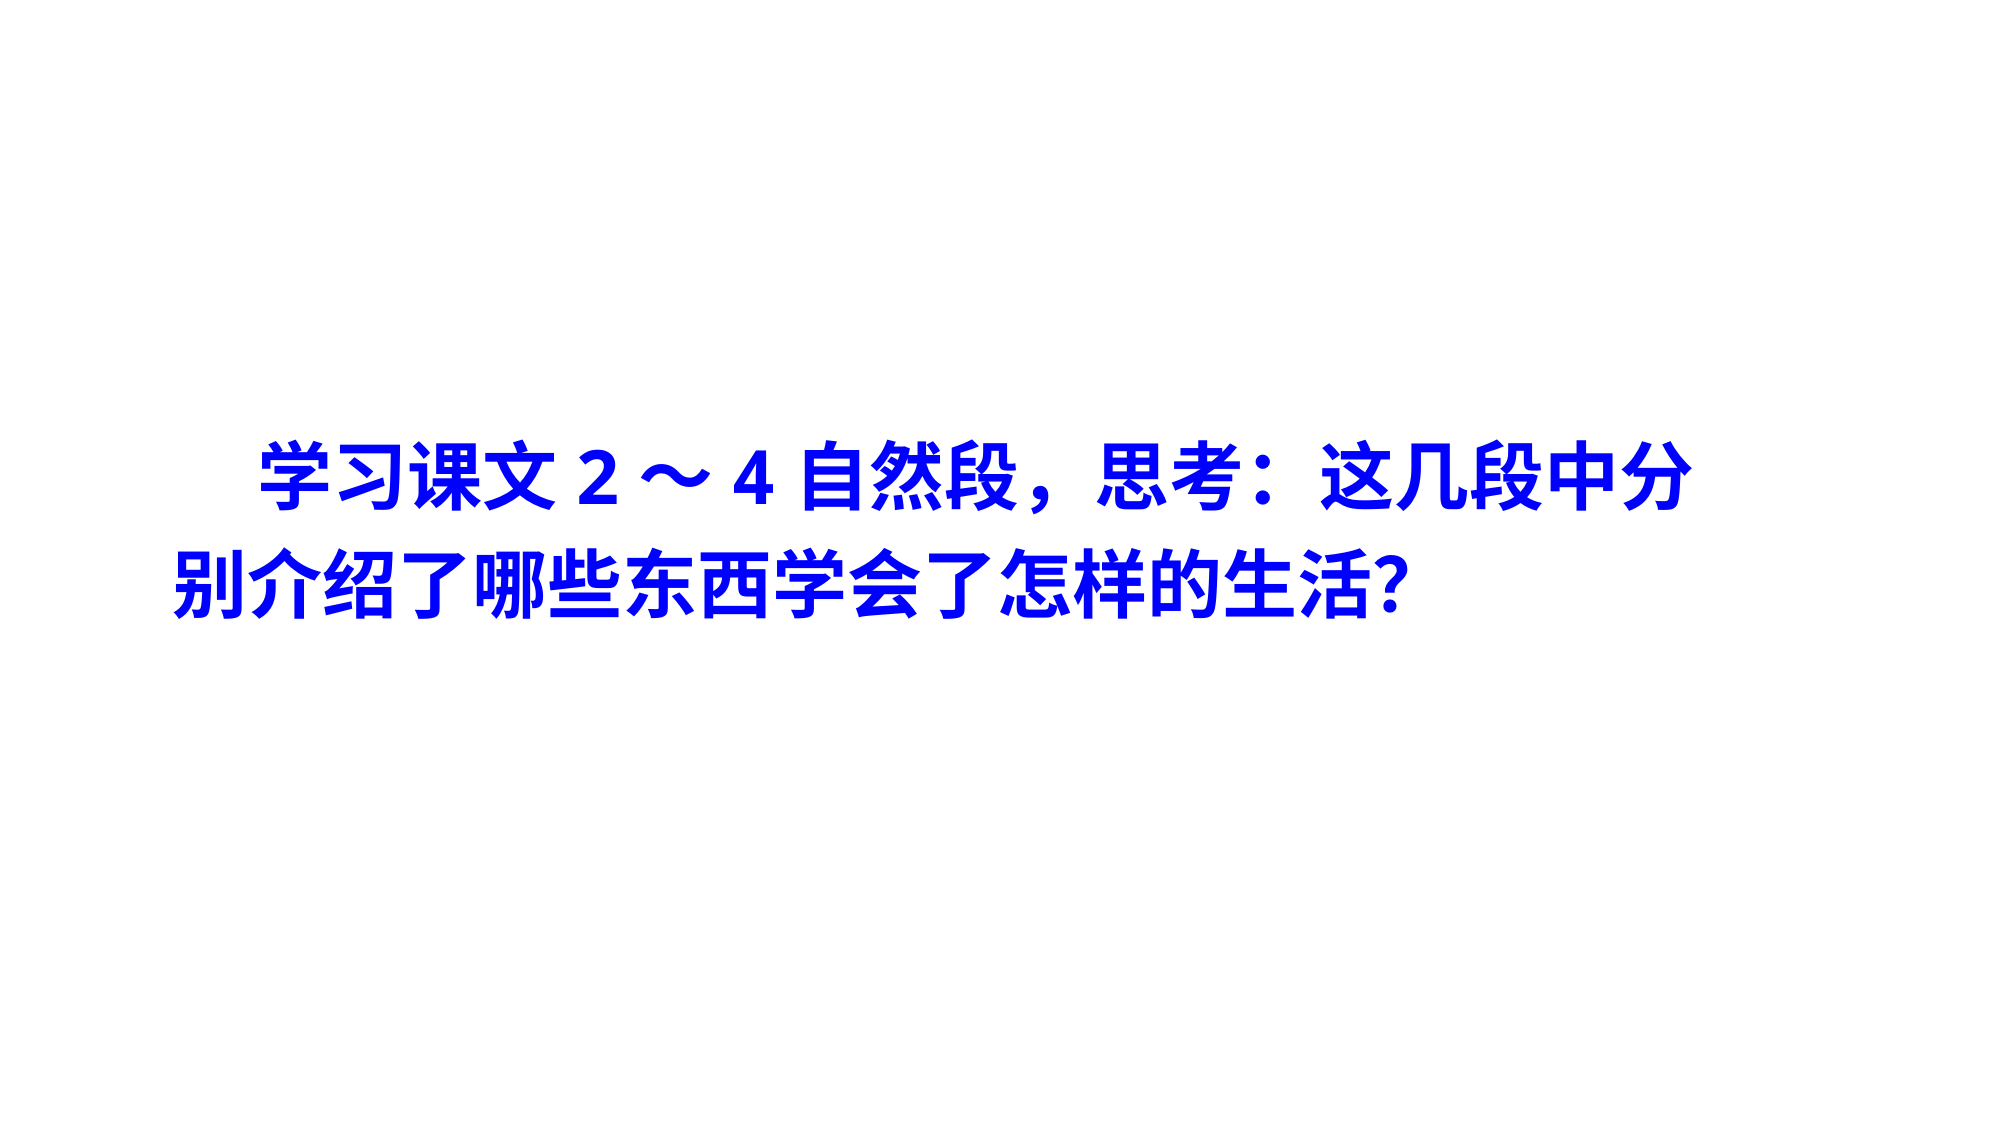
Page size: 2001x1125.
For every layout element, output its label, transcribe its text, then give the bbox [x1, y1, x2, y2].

text_box 学习课文2～4自然段，思考：这几段中分别介绍了哪些东西学会了怎样的生活？ [157, 404, 1782, 635]
